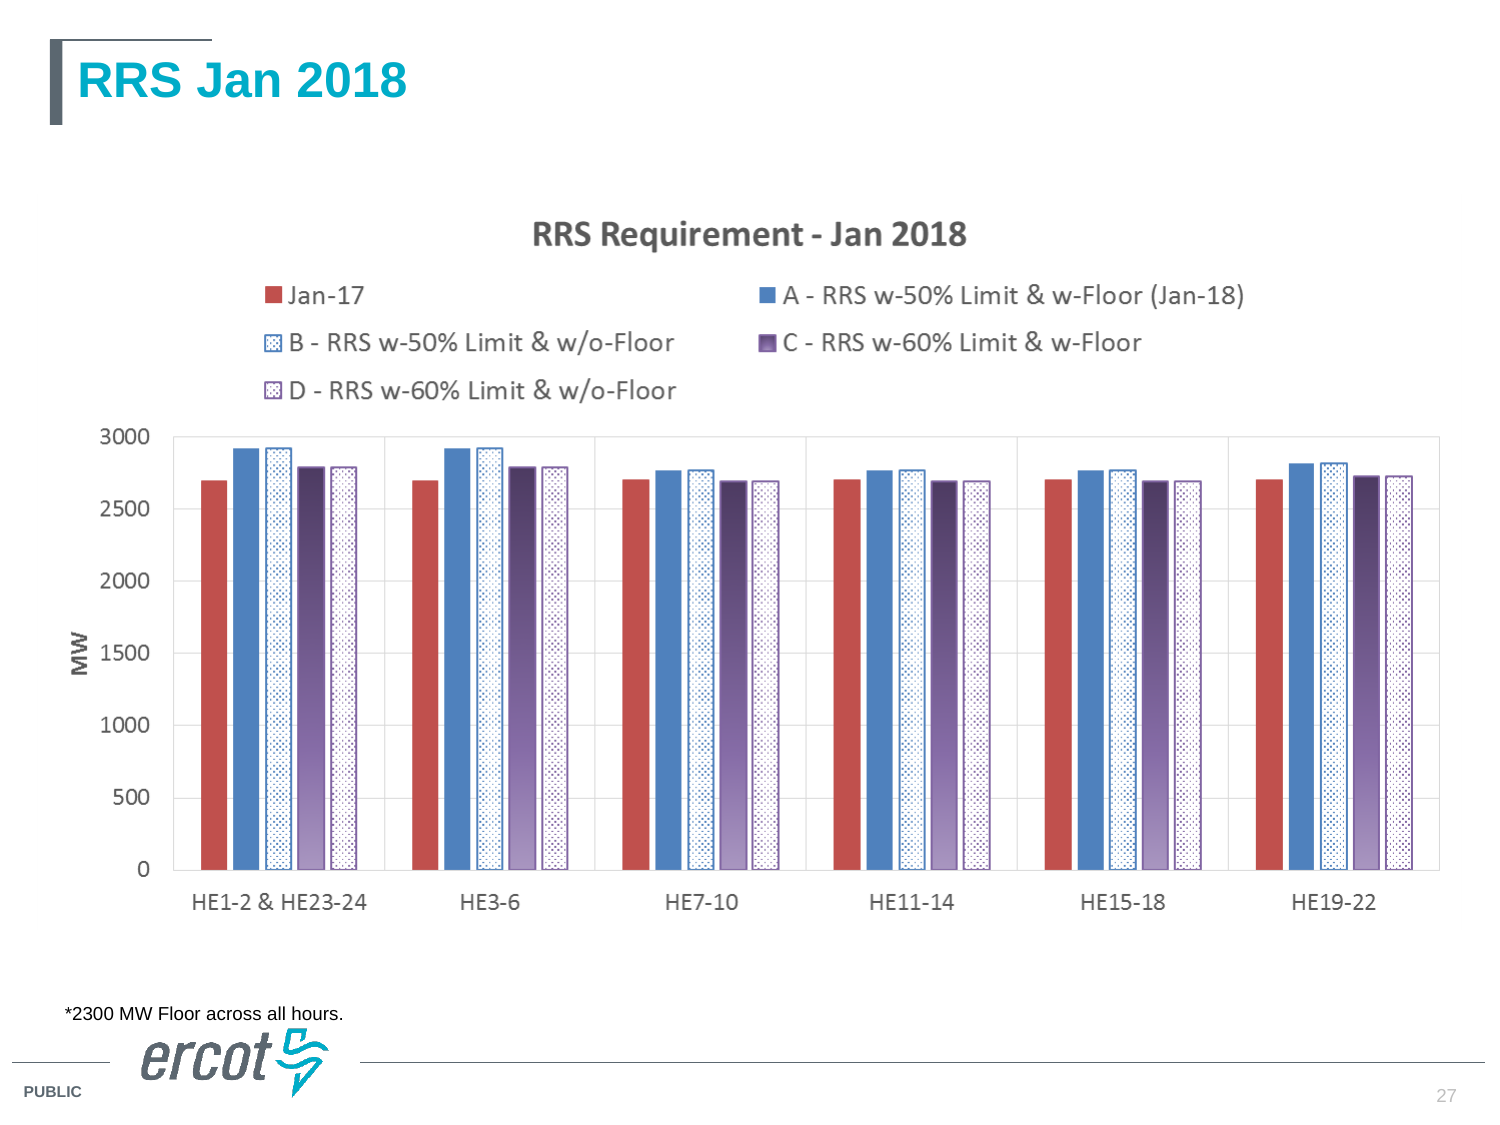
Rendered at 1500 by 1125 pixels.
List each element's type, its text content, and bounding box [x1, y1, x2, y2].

picture [36, 194, 1464, 931]
picture [137, 1035, 332, 1100]
text_box *2300 MW Floor across all hours. [50, 994, 1450, 1035]
title RRS Jan 2018 [62, 39, 1450, 125]
